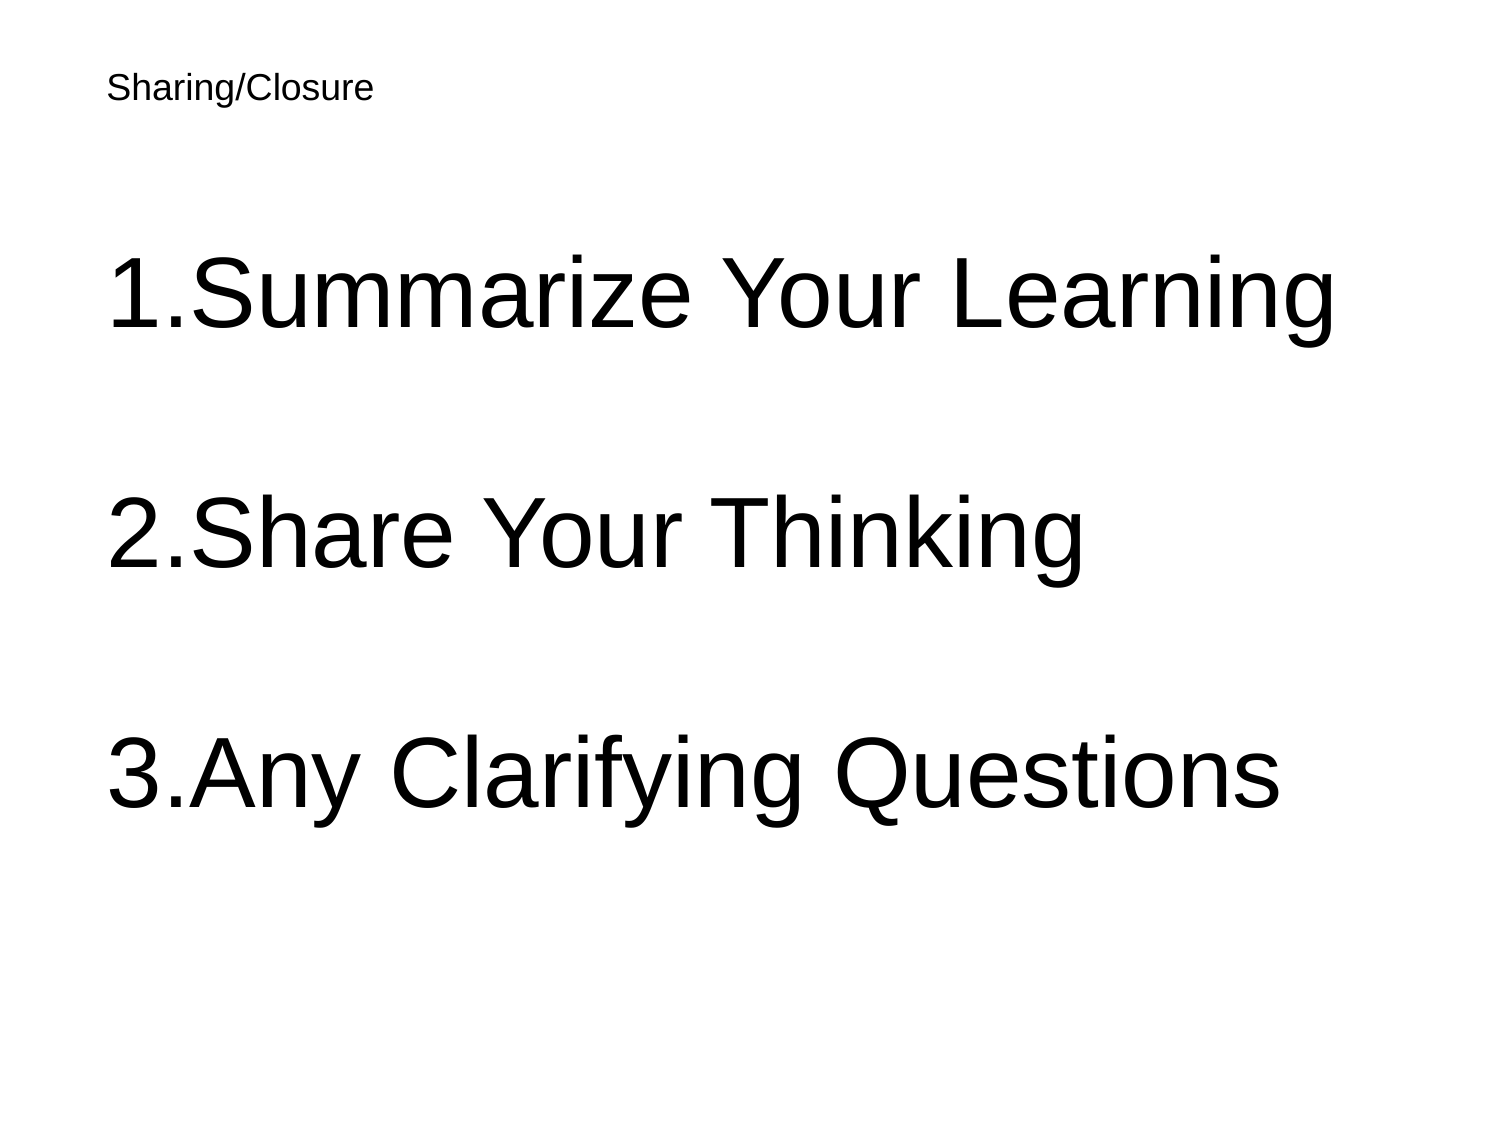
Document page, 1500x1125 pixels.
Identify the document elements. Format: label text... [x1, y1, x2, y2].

text_box Sharing/Closure Summarize Your Learning Share Your Thinking Any Clarifying Questions [91, 55, 1417, 835]
